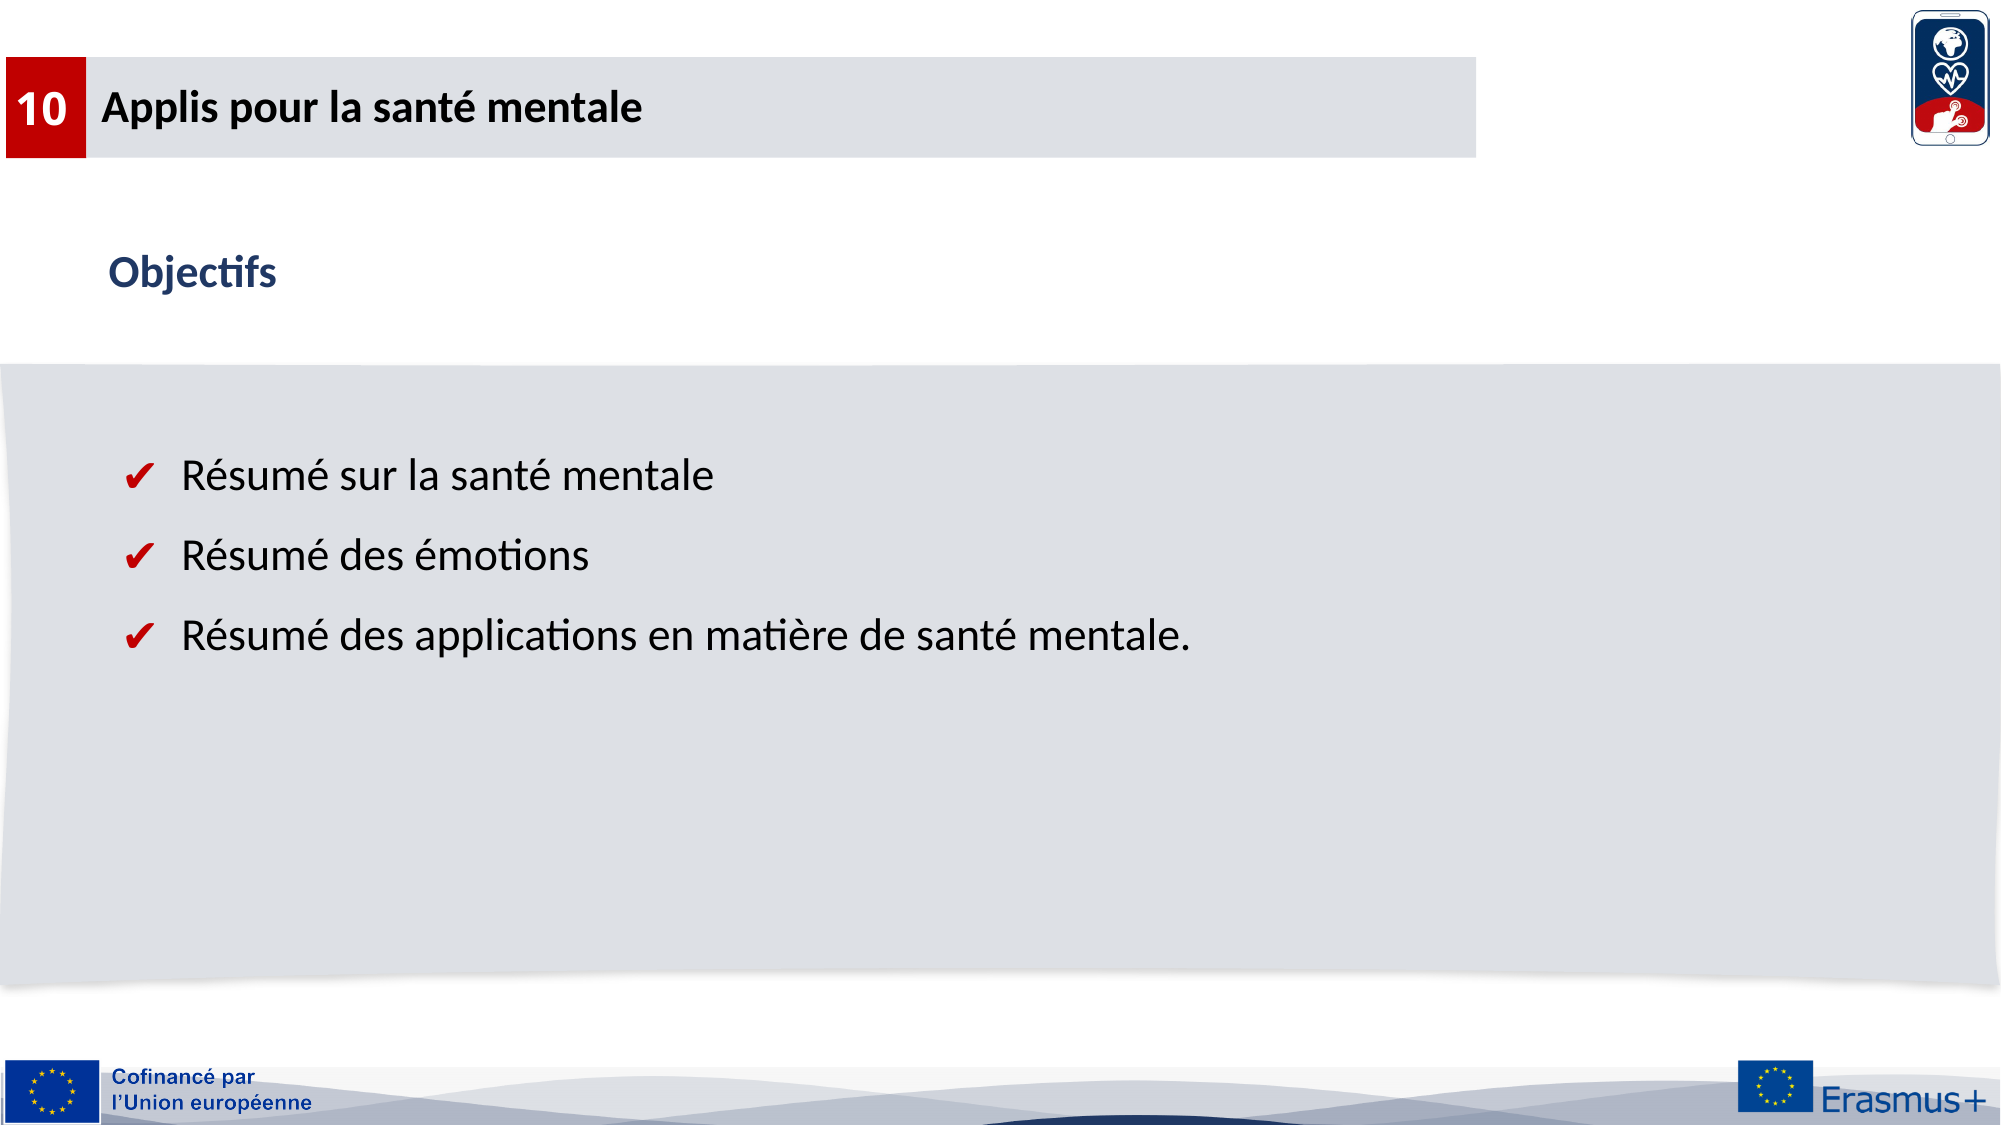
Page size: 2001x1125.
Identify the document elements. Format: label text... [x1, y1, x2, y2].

text_box 10 [0, 72, 92, 143]
list Résumé sur la santé mentale Résumé des émotions Résumé des applications en matière de santé mentale. [91, 437, 1383, 986]
text_box Applis pour la santé mentale [86, 57, 1477, 158]
text_box [6, 57, 86, 72]
text_box [6, 143, 87, 159]
picture [1911, 10, 1990, 146]
picture [0, 1045, 2001, 1125]
title Objectifs [93, 221, 1819, 324]
